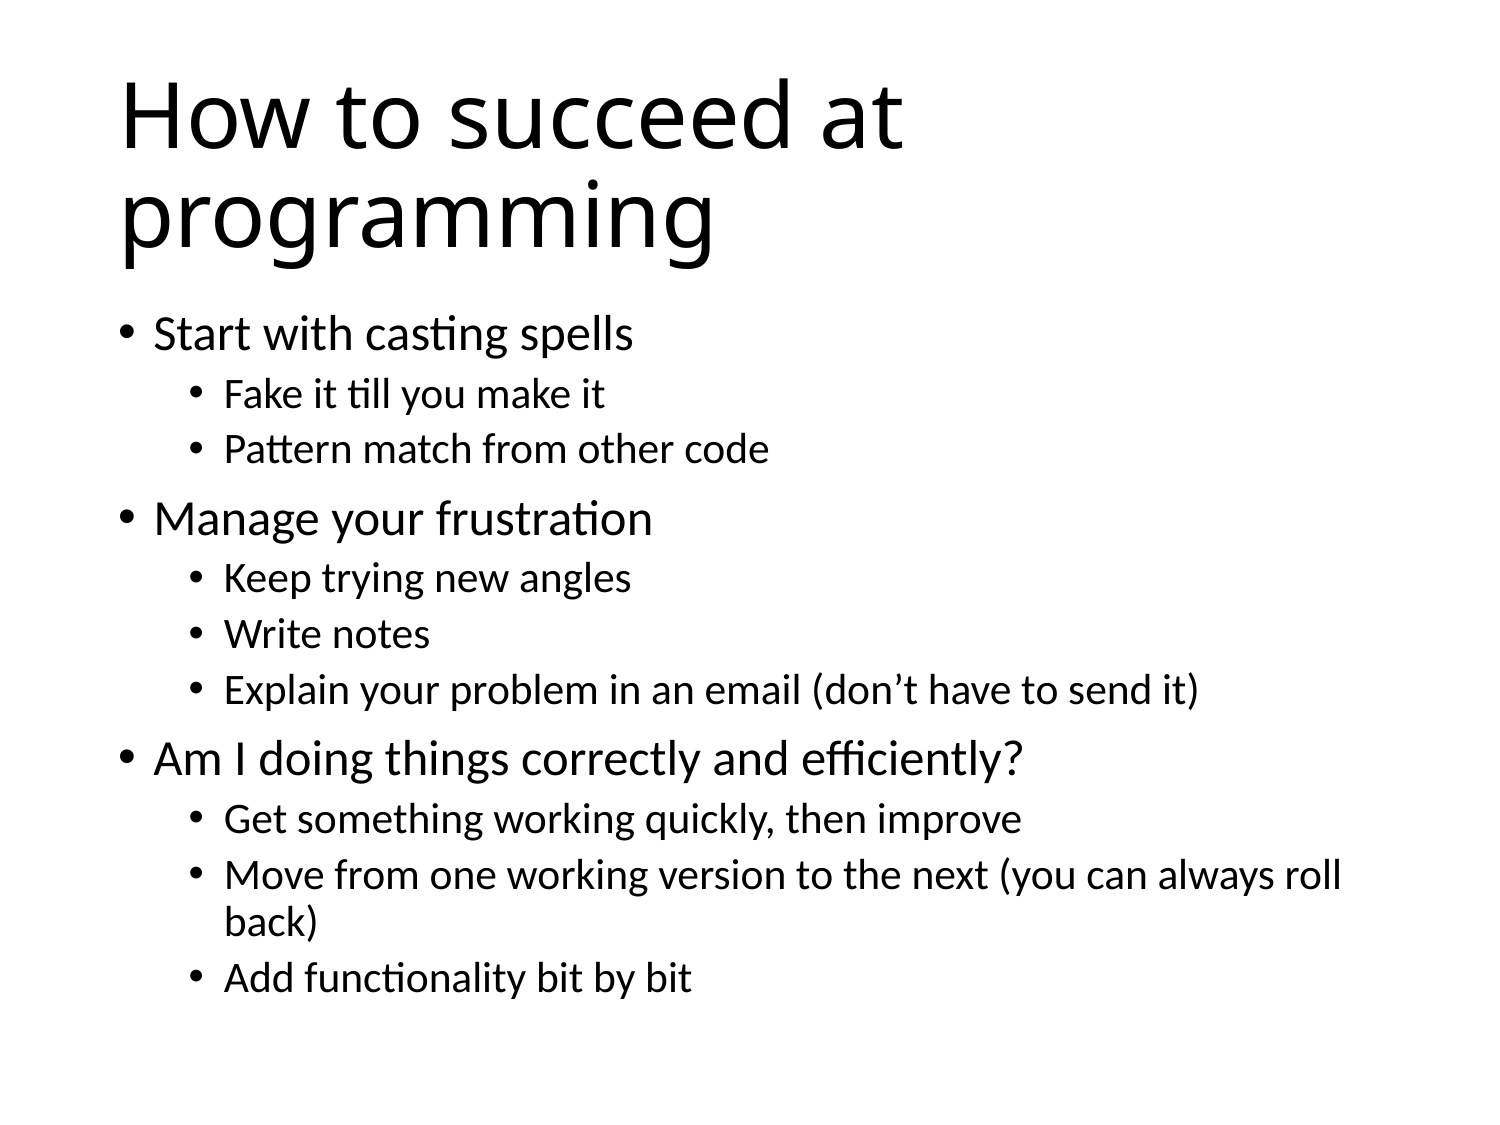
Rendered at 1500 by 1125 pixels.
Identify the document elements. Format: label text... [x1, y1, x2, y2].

list Start with casting spells Fake it till you make it Pattern match from other code Manage your frustration Keep trying new angles Write notes Explain your problem in an email (don’t have to send it) Am I doing things correctly and efficiently? Get something working quickly, then improve Move from one working version to the next (you can always roll back) Add functionality bit by bit [103, 299, 1397, 1014]
title How to succeed at programming [103, 59, 1397, 278]
